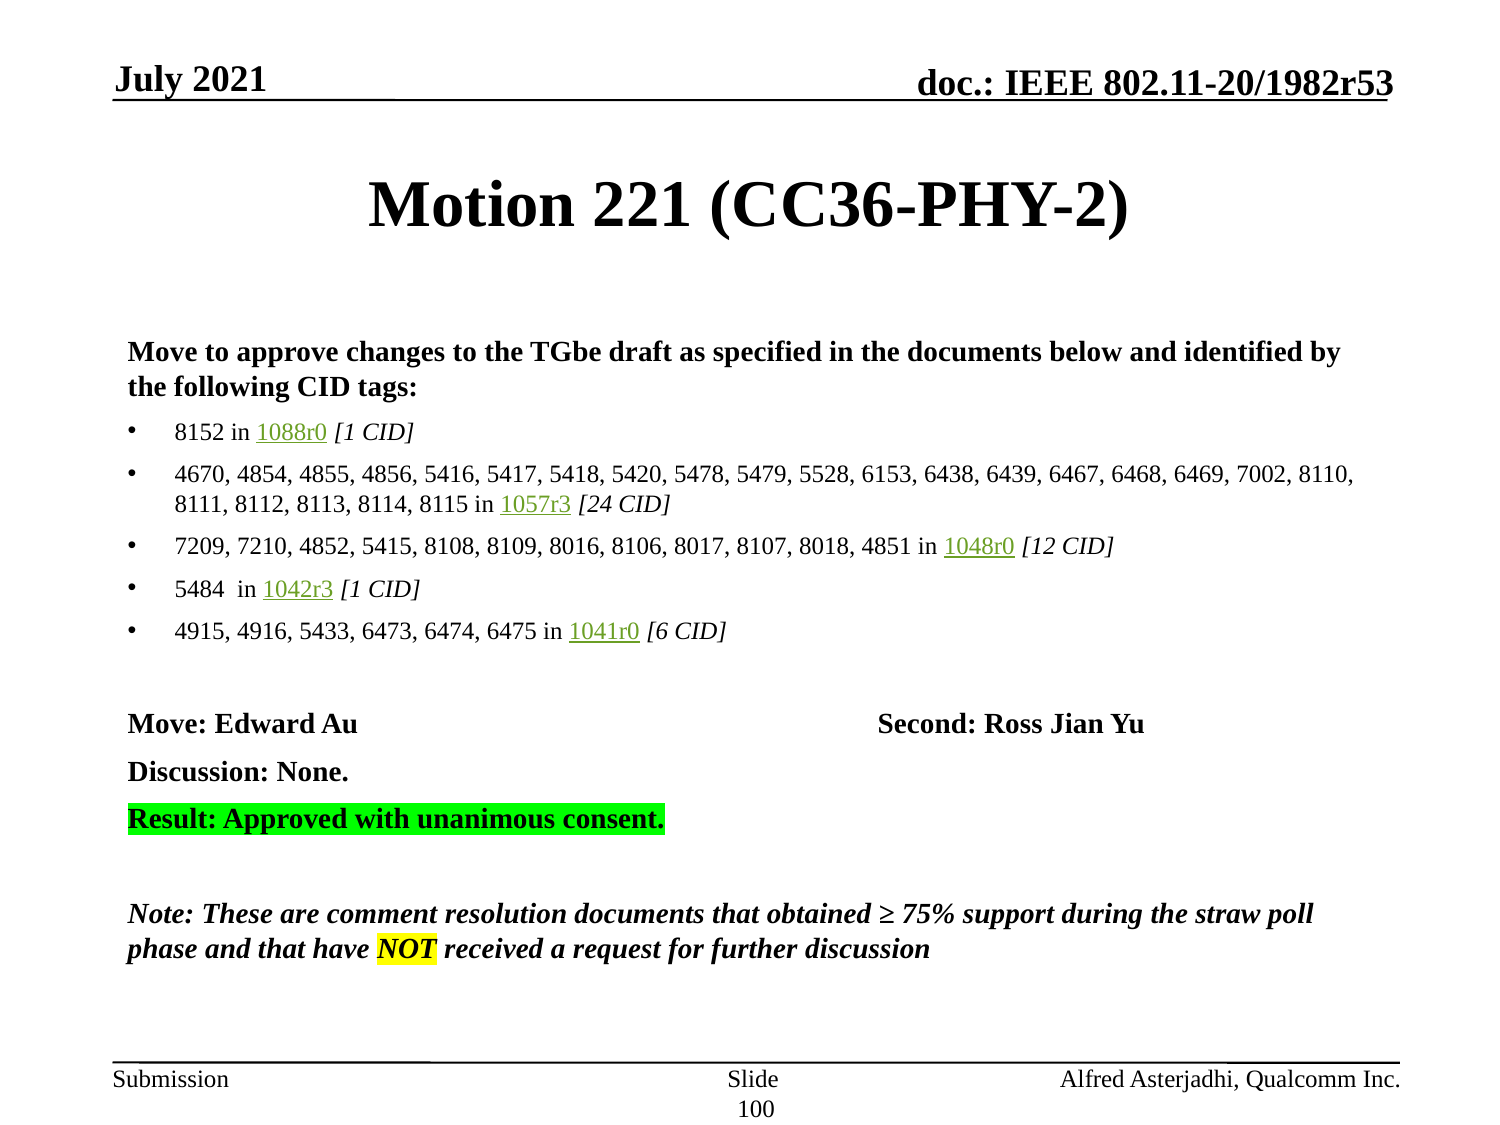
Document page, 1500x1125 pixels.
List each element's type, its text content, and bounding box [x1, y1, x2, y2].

slide_number Slide 100 [712, 1061, 800, 1123]
list Move to approve changes to the TGbe draft as specified in the documents below and identified by the following CID tags: 8152 in 1088r0 [1 CID] 4670, 4854, 4855, 4856, 5416, 5417, 5418, 5420, 5478, 5479, 5528, 6153, 6438, 6439, 6467, 6468, 6469, 7002, 8110, 8111, 8112, 8113, 8114, 8115 in 1057r3 [24 CID] 7209, 7210, 4852, 5415, 8108, 8109, 8016, 8106, 8017, 8107, 8018, 4851 in 1048r0 [12 CID] 5484 in 1042r3 [1 CID] 4915, 4916, 5433, 6473, 6474, 6475 in 1041r0 [6 CID] Move: Edward Au Second: Ross Jian Yu Discussion: None. Result: Approved with unanimous consent. Note: These are comment resolution documents that obtained ≥ 75% support during the straw poll phase and that have NOT received a request for further discussion [112, 324, 1388, 1063]
footer Alfred Asterjadhi, Qualcomm Inc. [878, 1061, 1402, 1093]
title Motion 221 (CC36-PHY-2) [112, 112, 1388, 288]
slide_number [114, 54, 423, 100]
